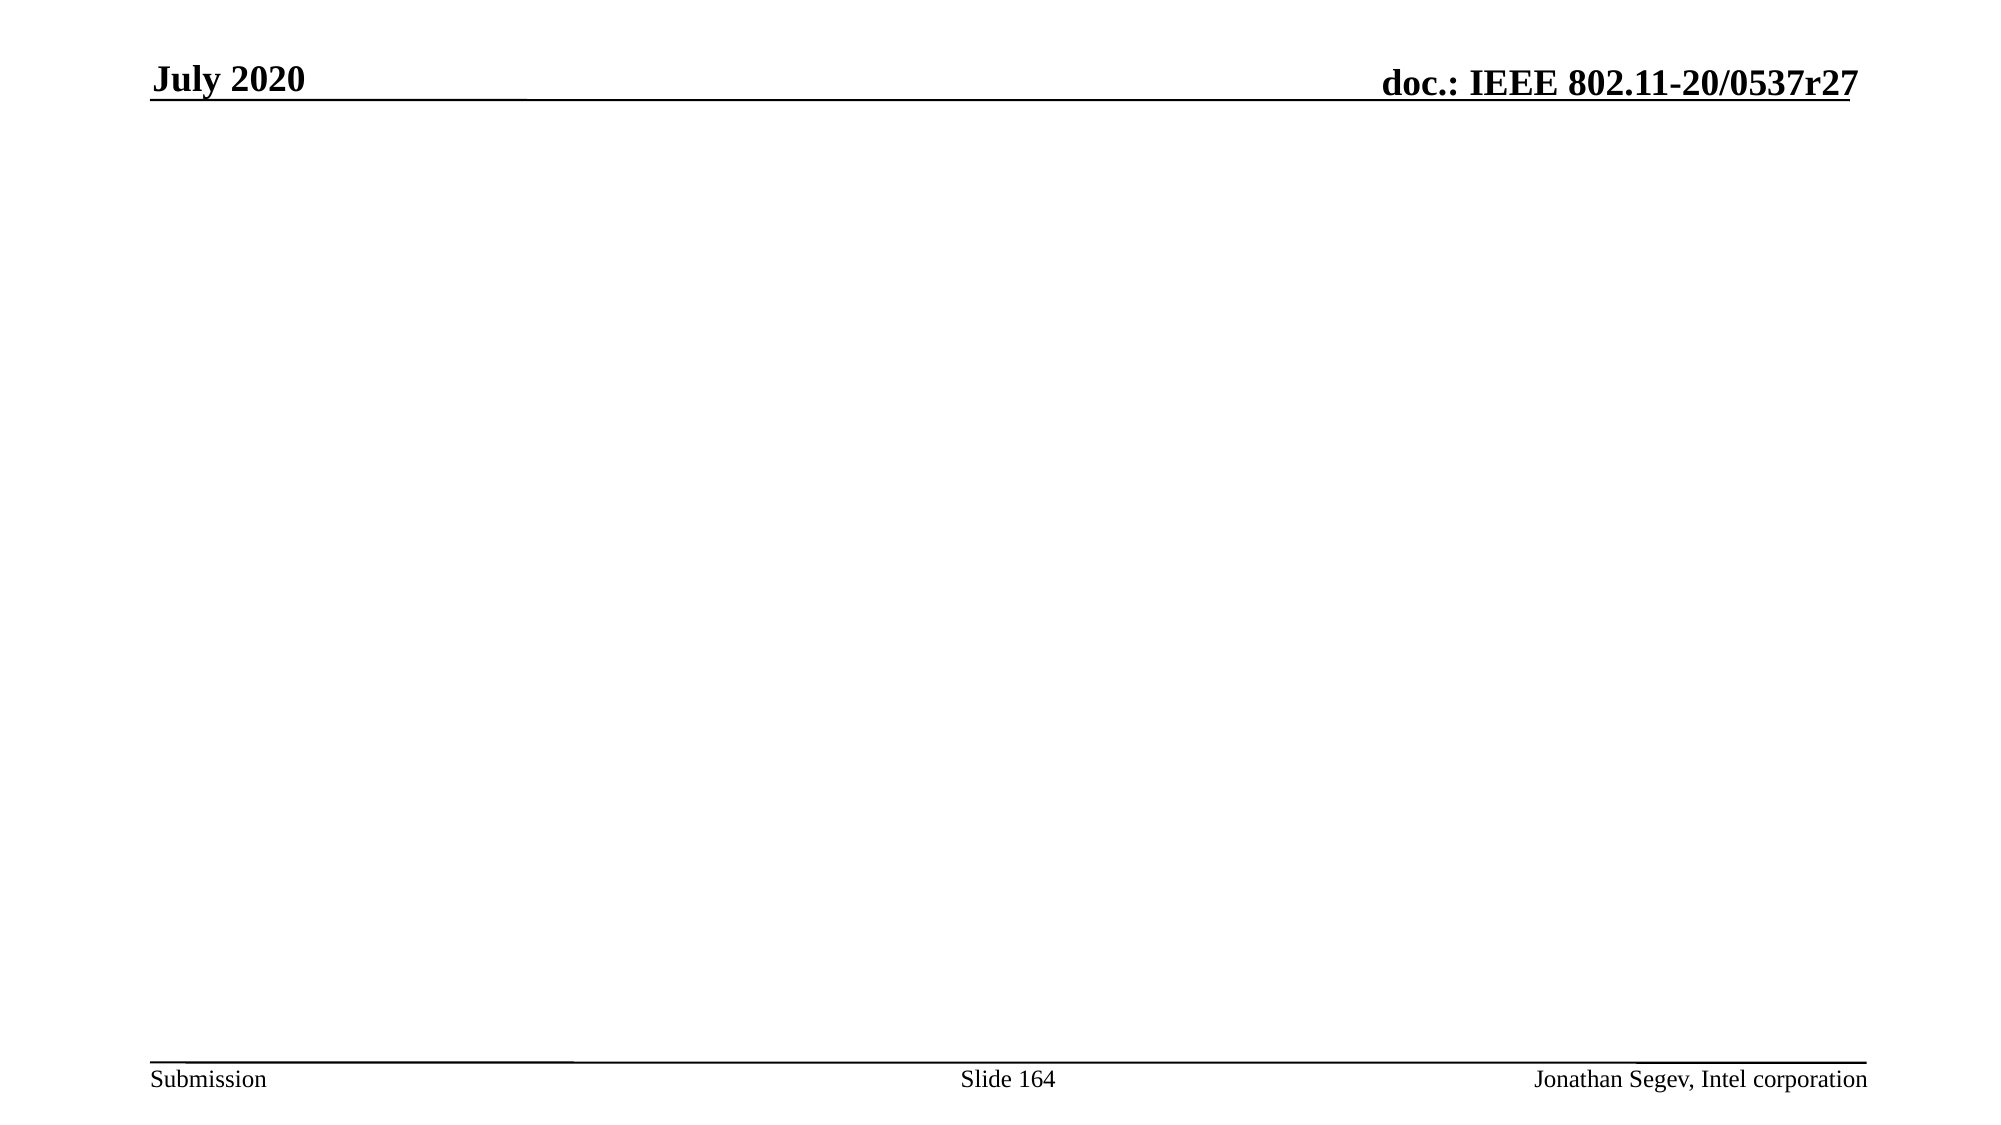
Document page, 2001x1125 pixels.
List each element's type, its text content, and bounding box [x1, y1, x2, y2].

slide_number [152, 54, 563, 100]
footer Jonathan Segev, Intel corporation [1171, 1061, 1869, 1093]
slide_number Slide 164 [950, 1061, 1067, 1123]
